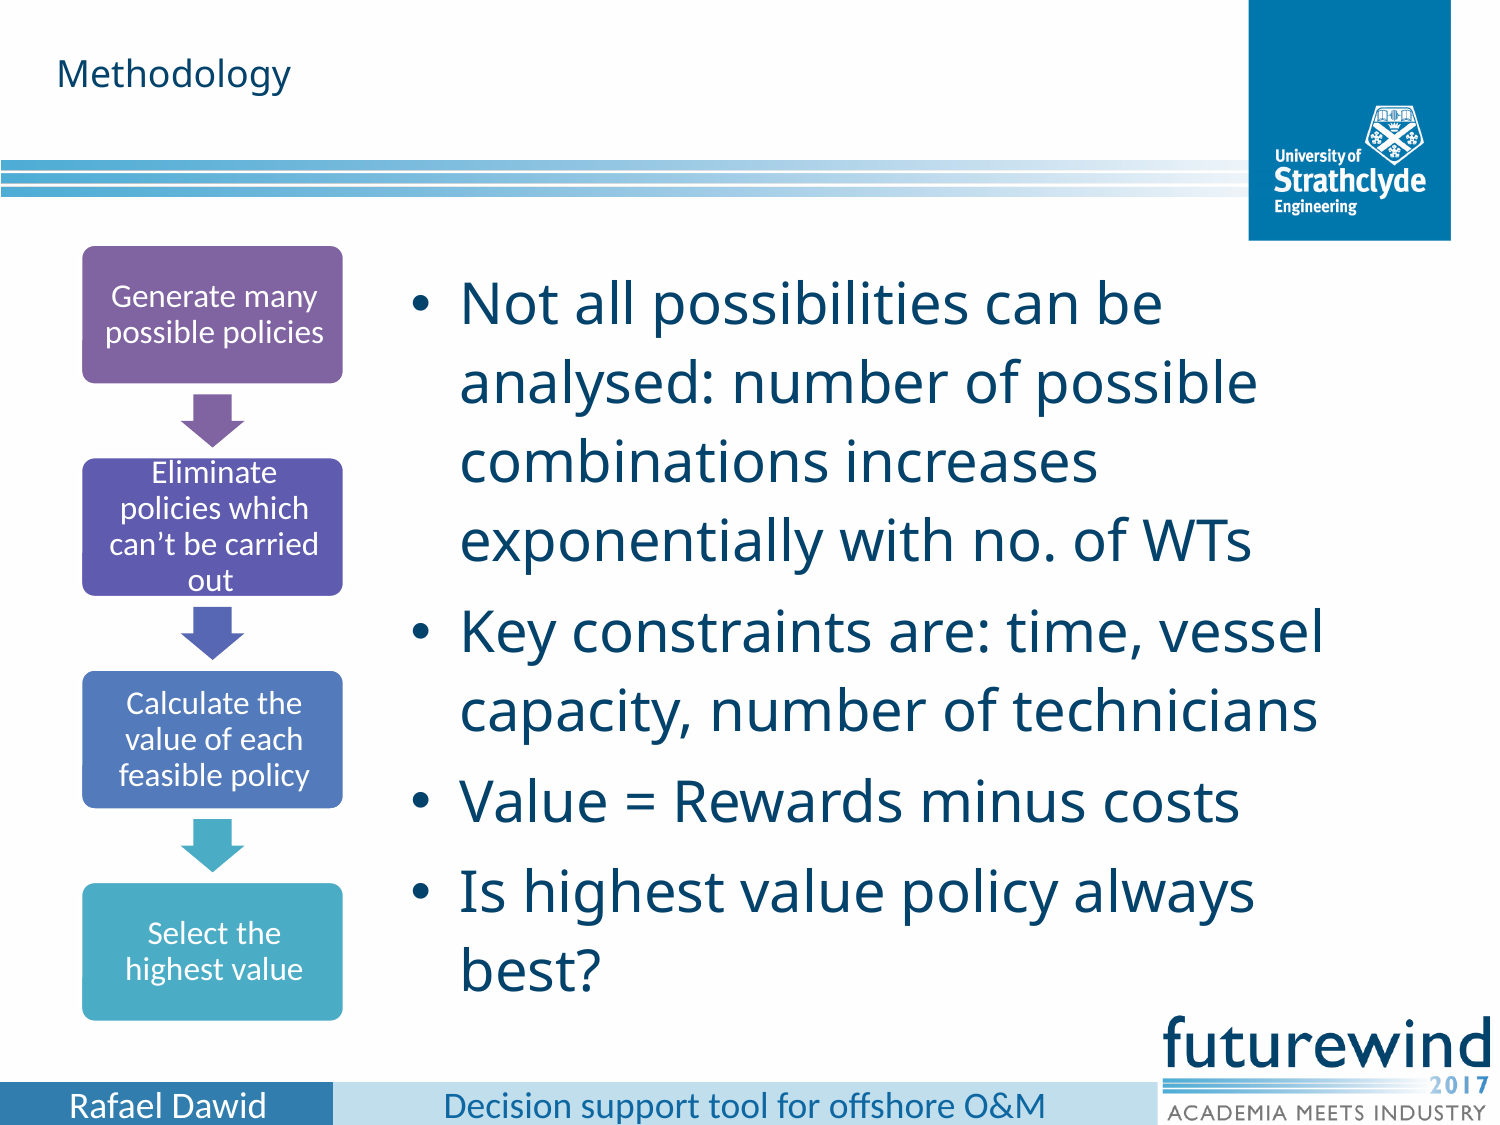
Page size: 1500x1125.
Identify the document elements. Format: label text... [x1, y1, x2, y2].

picture [1275, 167, 1291, 191]
picture [1371, 132, 1382, 140]
picture [1314, 174, 1327, 191]
picture [1371, 106, 1417, 154]
picture [1341, 169, 1354, 191]
picture [0, 0, 1500, 1125]
picture [1287, 153, 1293, 161]
picture [1412, 174, 1425, 191]
picture [1349, 149, 1360, 161]
picture [1341, 204, 1346, 212]
picture [1306, 203, 1334, 212]
picture [1296, 150, 1300, 161]
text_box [29, 243, 396, 1024]
picture [1293, 204, 1299, 213]
picture [1308, 153, 1319, 161]
picture [1371, 169, 1377, 191]
picture [1293, 171, 1302, 191]
picture [1329, 150, 1339, 161]
picture [1379, 174, 1393, 199]
picture [1277, 150, 1284, 161]
picture [1276, 200, 1286, 212]
picture [1329, 171, 1338, 191]
picture [1395, 169, 1408, 191]
picture [1390, 146, 1400, 157]
picture [1349, 205, 1356, 215]
list Not all possibilities can be analysed: number of possible combinations increases exponentially with no. of WTs Key constraints are: time, vessel capacity, number of technicians Value = Rewards minus costs Is highest value policy always best? [400, 255, 1427, 1024]
picture [1407, 133, 1417, 144]
picture [1304, 174, 1313, 191]
picture [1357, 174, 1368, 191]
title Methodology [41, 42, 1199, 161]
